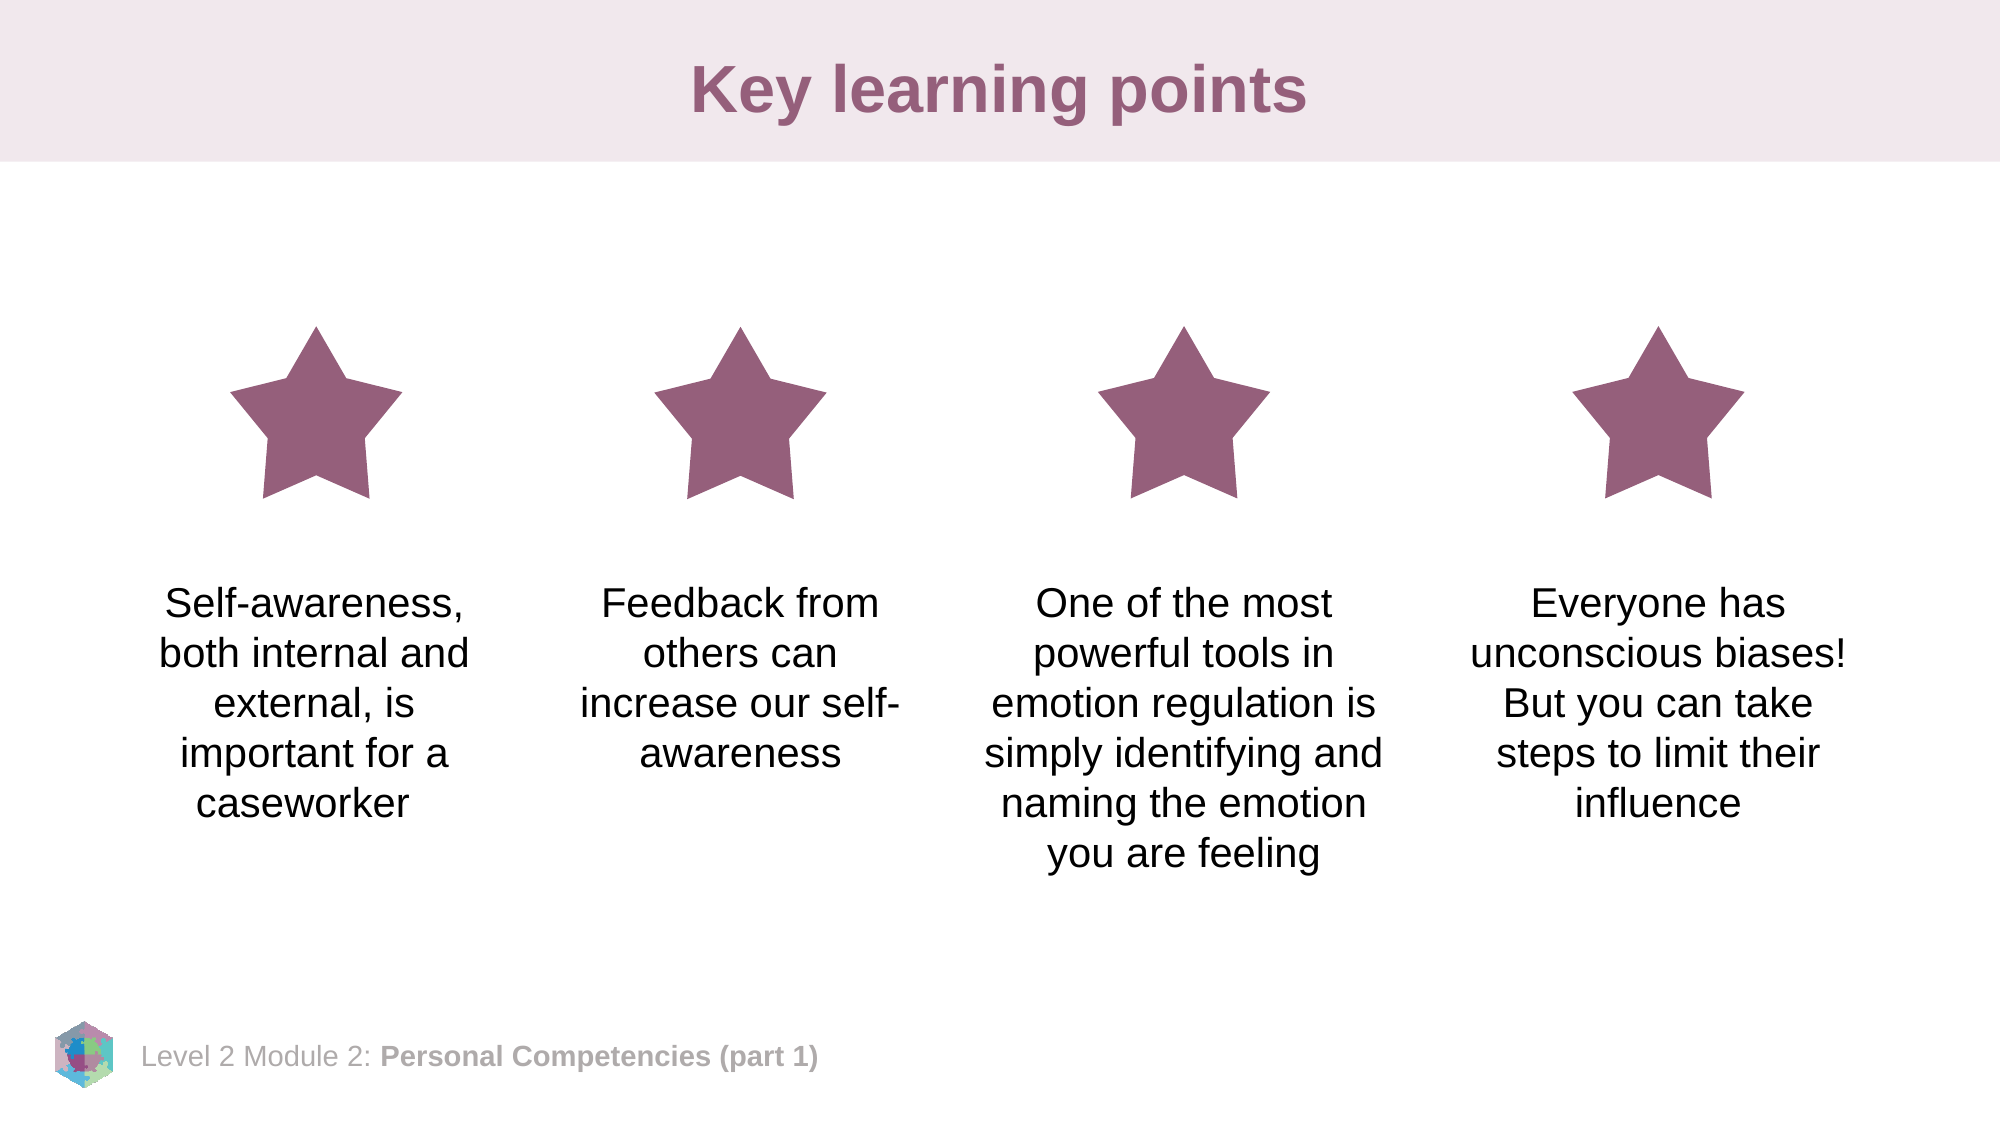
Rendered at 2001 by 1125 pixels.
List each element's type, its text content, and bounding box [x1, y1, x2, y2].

text_box [230, 326, 403, 499]
text_box Self-awareness, both internal and external, is important for a caseworker [111, 567, 518, 833]
text_box [654, 326, 827, 500]
text_box Everyone has unconscious biases! But you can take steps to limit their influence [1438, 567, 1879, 833]
text_box Feedback from others can increase our self-awareness [558, 567, 923, 783]
text_box One of the most powerful tools in emotion regulation is simply identifying and naming the emotion you are feeling [963, 567, 1405, 883]
text_box [1097, 326, 1271, 499]
text_box [1572, 326, 1745, 499]
picture [55, 1021, 113, 1088]
title Key learning points [137, 19, 1863, 163]
